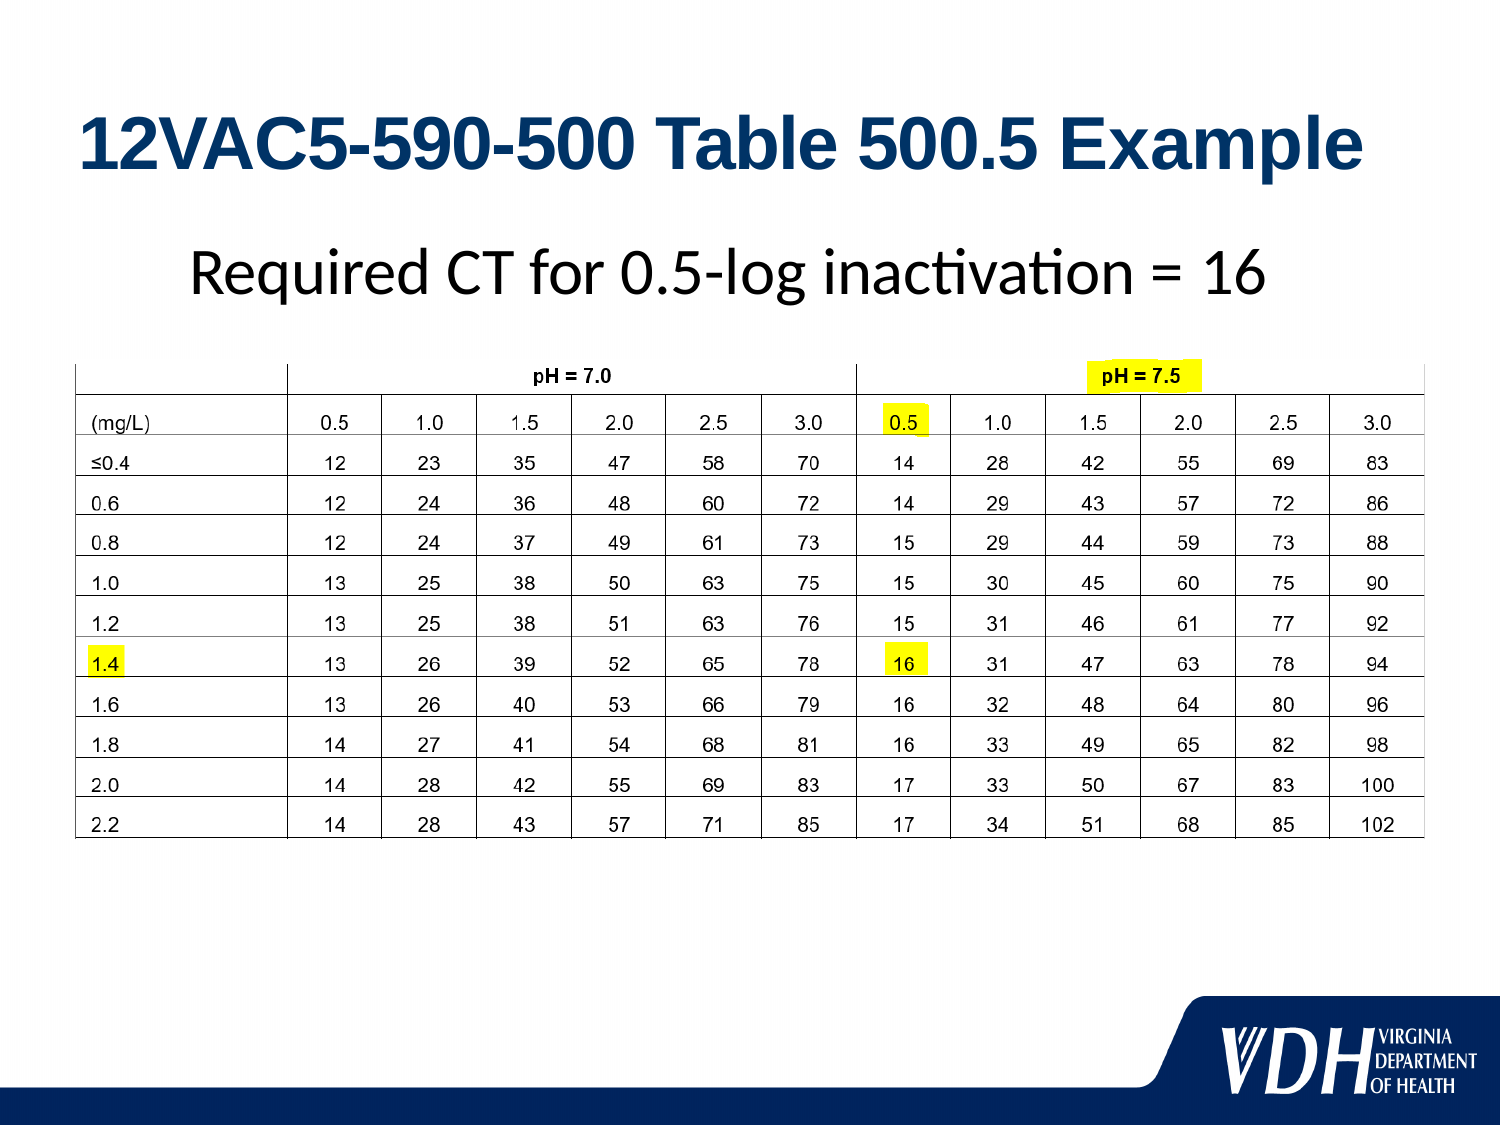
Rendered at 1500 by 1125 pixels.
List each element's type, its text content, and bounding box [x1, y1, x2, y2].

title 12VAC5-590-500 Table 500.5 Example [76, 43, 1389, 234]
picture [0, 0, 1500, 1125]
text_box [75, 359, 1425, 839]
text_box Required CT for 0.5-log inactivation = 16 [187, 210, 1278, 308]
